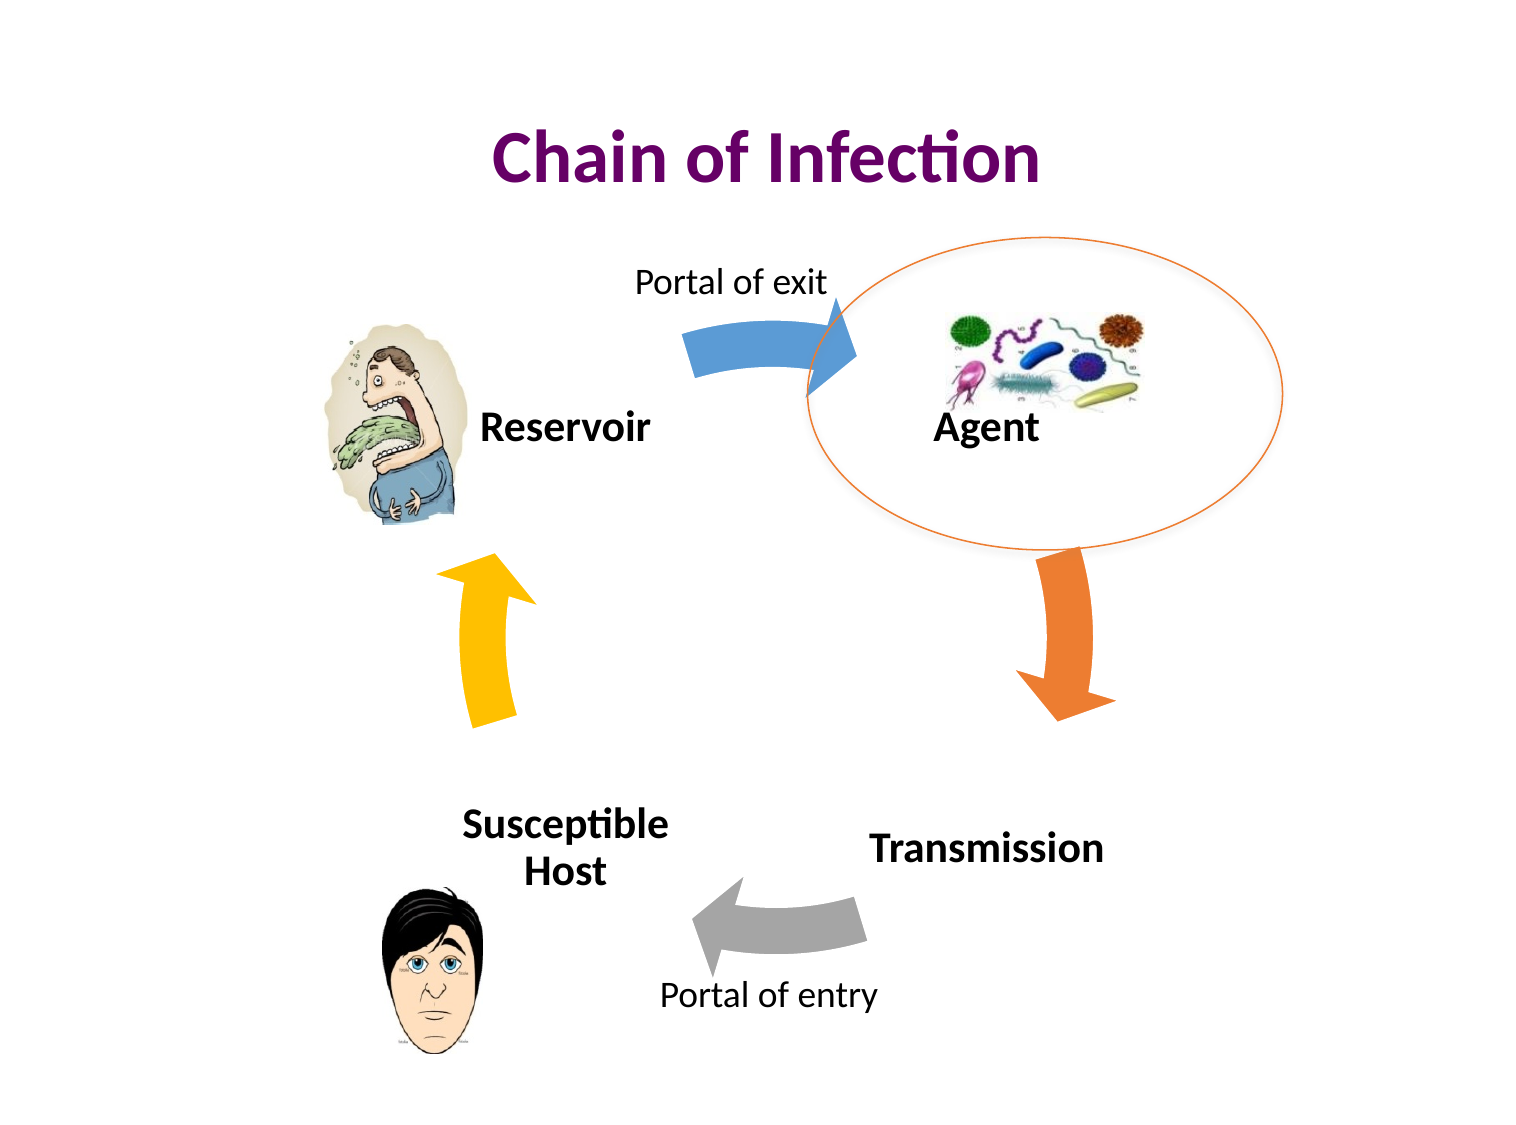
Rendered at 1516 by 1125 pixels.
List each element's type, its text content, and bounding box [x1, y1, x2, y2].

text_box Portal of exit [620, 249, 920, 287]
text_box [871, 237, 1219, 287]
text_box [257, 287, 1295, 988]
text_box Chain of Infection [182, 99, 1370, 205]
picture [382, 988, 483, 1054]
text_box Portal of entry [645, 988, 921, 1023]
